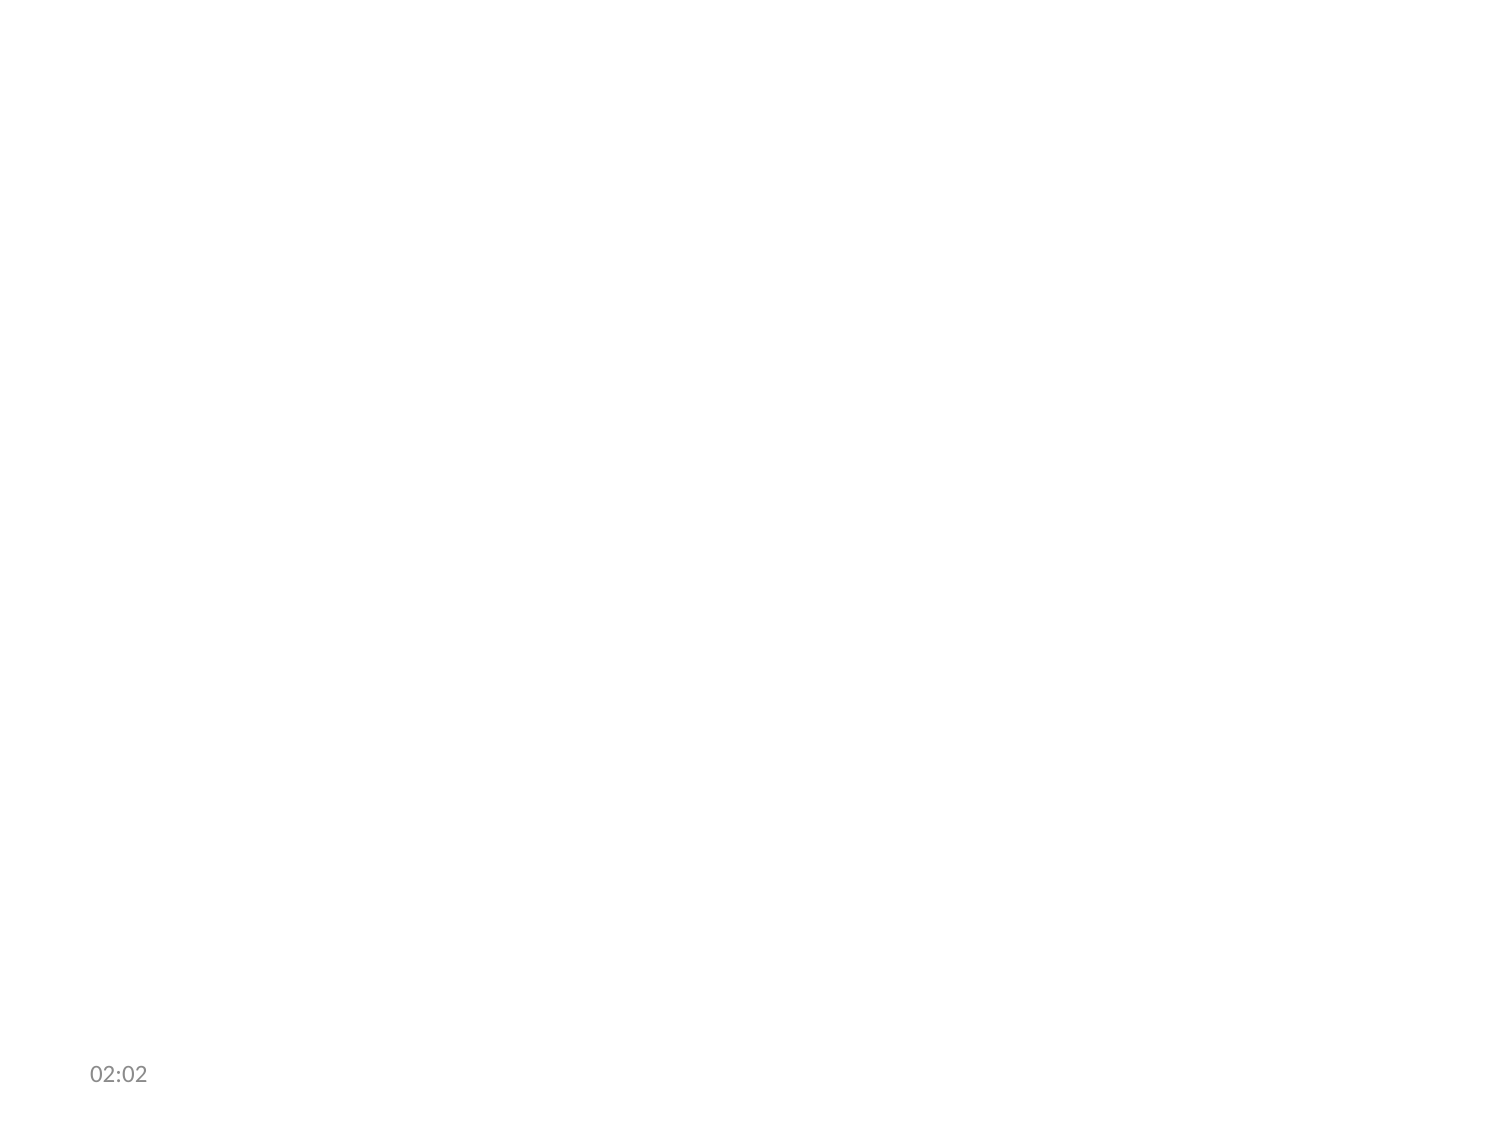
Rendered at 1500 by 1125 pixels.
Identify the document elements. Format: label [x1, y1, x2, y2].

slide_number [75, 1042, 425, 1103]
